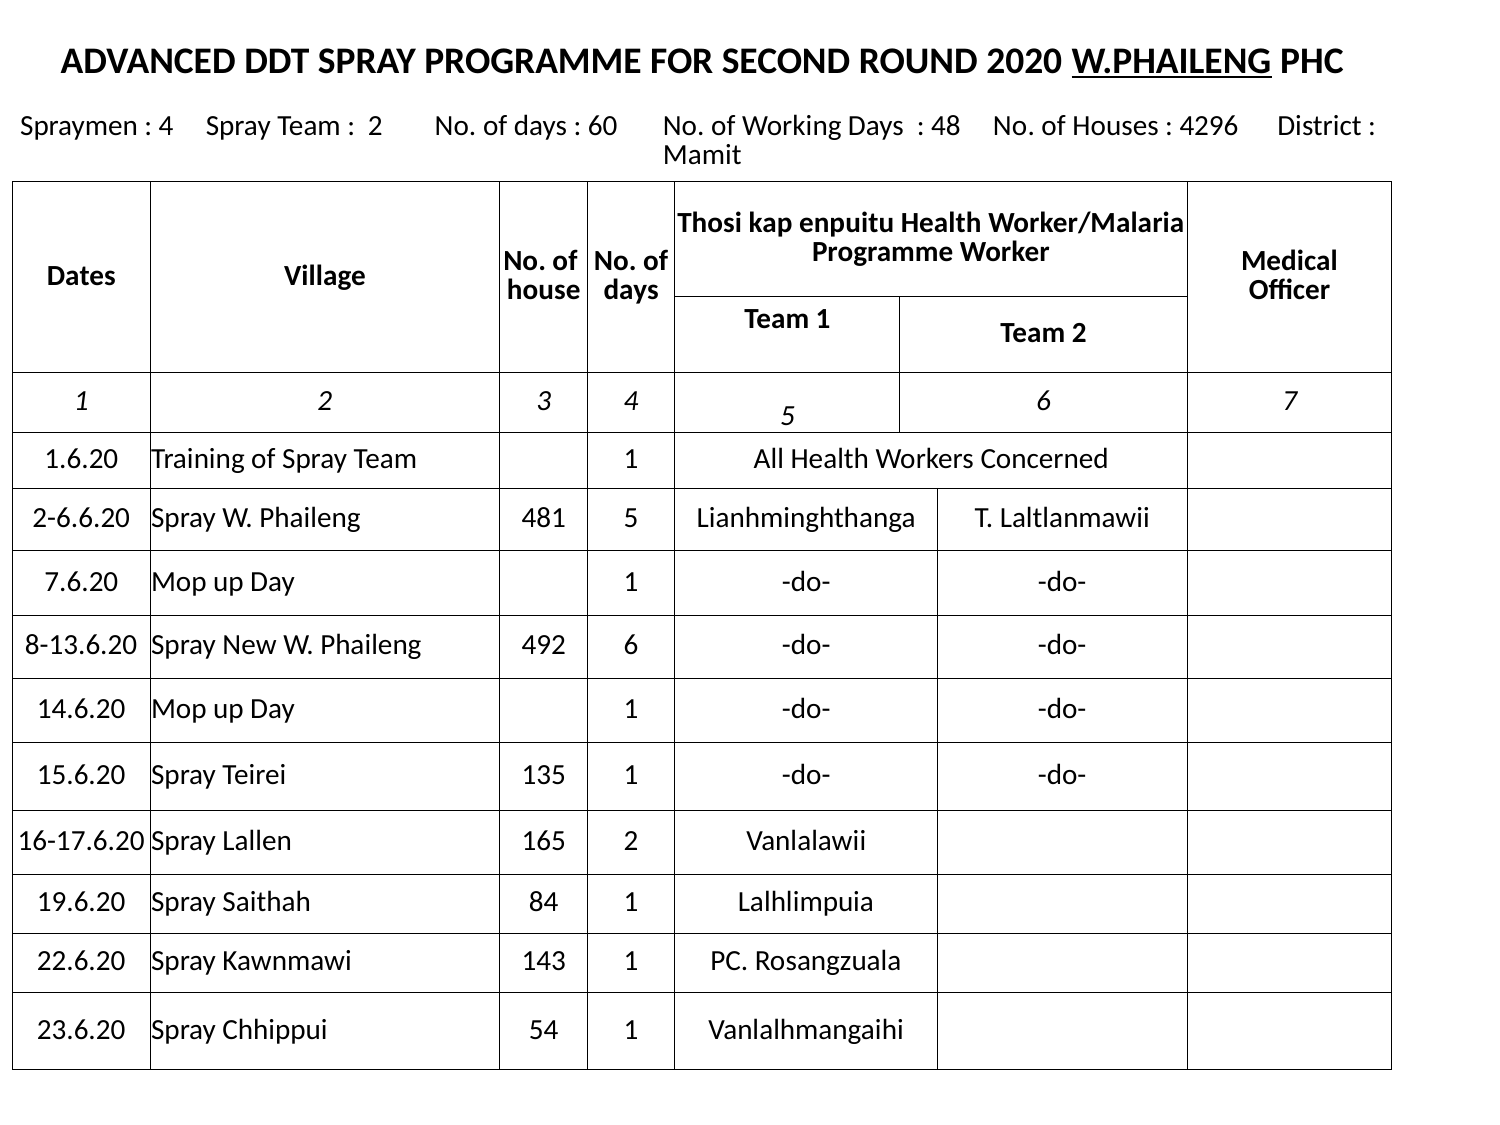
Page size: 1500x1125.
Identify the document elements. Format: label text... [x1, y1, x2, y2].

table_cell 6 [900, 373, 1187, 432]
table_cell 1 [13, 373, 150, 432]
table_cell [675, 993, 937, 1069]
table_cell 8-13.6.20 [13, 616, 150, 678]
table_cell Spray Lallen [151, 811, 499, 874]
table_cell -do- [938, 616, 1187, 678]
table_cell [1188, 433, 1391, 488]
table_cell T. Laltlanmawii [938, 489, 1187, 550]
table_cell 1 [588, 934, 674, 992]
table_cell Spray New W. Phaileng [151, 616, 499, 678]
table_cell -do- [675, 743, 937, 810]
table_cell Training of Spray Team [151, 433, 499, 488]
table_cell [938, 934, 1187, 992]
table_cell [1188, 993, 1391, 1069]
table_cell -do- [675, 616, 937, 678]
table_cell [500, 679, 587, 742]
table_cell 16-17.6.20 [13, 811, 150, 874]
table_cell [1188, 743, 1391, 810]
table_cell 2 [588, 811, 674, 874]
table_cell 5 [588, 489, 674, 550]
table_cell Vanlalawii [675, 811, 937, 874]
table_cell 165 [500, 811, 587, 874]
table_cell [500, 433, 587, 488]
table_cell -do- [938, 679, 1187, 742]
table_cell -do- [938, 743, 1187, 810]
table_cell 7 [1188, 373, 1391, 432]
table_cell [938, 875, 1187, 933]
table_cell -do- [675, 551, 937, 615]
table_cell All Health Workers Concerned [675, 433, 1187, 488]
table_cell Spray Teirei [151, 743, 499, 810]
table_cell 15.6.20 [13, 743, 150, 810]
table_cell 3 [500, 373, 587, 432]
table_cell [1188, 616, 1391, 678]
table_cell Spray Kawnmawi [151, 934, 499, 992]
table_cell 6 [588, 616, 674, 678]
table_cell 84 [500, 875, 587, 933]
table_cell Team 2 [900, 297, 1187, 372]
table_cell Spraymen : 4 Spray Team : 2 No. of days : 60 No. of Working Days : 48 No. of Houses : 4296 District : Mamit [13, 102, 1392, 181]
table_cell Dates [13, 182, 150, 372]
table_cell Lianhminghthanga [675, 489, 937, 550]
table_cell Mop up Day [151, 679, 499, 742]
table_cell No. of days [588, 182, 674, 372]
table_cell Village [151, 182, 499, 372]
table_cell Thosi kap enpuitu Health Worker/Malaria Programme Worker [675, 182, 1187, 296]
table_cell 1 [588, 433, 674, 488]
table_cell 1 [588, 743, 674, 810]
table_cell [1188, 551, 1391, 615]
table_cell [1188, 875, 1391, 933]
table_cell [938, 993, 1187, 1069]
table_cell [938, 811, 1187, 874]
table_cell 19.6.20 [13, 875, 150, 933]
table_cell [500, 551, 587, 615]
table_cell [588, 993, 674, 1069]
table_cell 5 [675, 373, 899, 432]
table_cell 2 [151, 373, 499, 432]
table_cell [1188, 489, 1391, 550]
table_cell [1188, 811, 1391, 874]
table_cell PC. Rosangzuala [675, 934, 937, 992]
table_cell 7.6.20 [13, 551, 150, 615]
table_cell Medical Officer [1188, 182, 1391, 372]
table_cell 135 [500, 743, 587, 810]
table_header ADVANCED DDT SPRAY PROGRAMME FOR SECOND ROUND 2020 W.PHAILENG PHC [13, 25, 1392, 102]
table_cell Spray Chhippui [151, 993, 499, 1069]
table_cell 22.6.20 [13, 934, 150, 992]
table_cell Mop up Day [151, 551, 499, 615]
table_cell Team 1 [675, 297, 899, 372]
table_cell 1 [588, 551, 674, 615]
table_cell 143 [500, 934, 587, 992]
table_cell [1188, 934, 1391, 992]
table_cell Lalhlimpuia [675, 875, 937, 933]
table_cell No. of house [500, 182, 587, 372]
table_cell Spray Saithah [151, 875, 499, 933]
table_cell -do- [675, 679, 937, 742]
table_cell 1 [588, 679, 674, 742]
table_cell 14.6.20 [13, 679, 150, 742]
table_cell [500, 993, 587, 1069]
table_cell 481 [500, 489, 587, 550]
table_cell Spray W. Phaileng [151, 489, 499, 550]
table_cell 2-6.6.20 [13, 489, 150, 550]
table_cell 23.6.20 [13, 993, 150, 1069]
table_cell 492 [500, 616, 587, 678]
table_cell 1 [588, 875, 674, 933]
table_cell 1.6.20 [13, 433, 150, 488]
table_cell 4 [588, 373, 674, 432]
table_cell [1188, 679, 1391, 742]
table_cell -do- [938, 551, 1187, 615]
